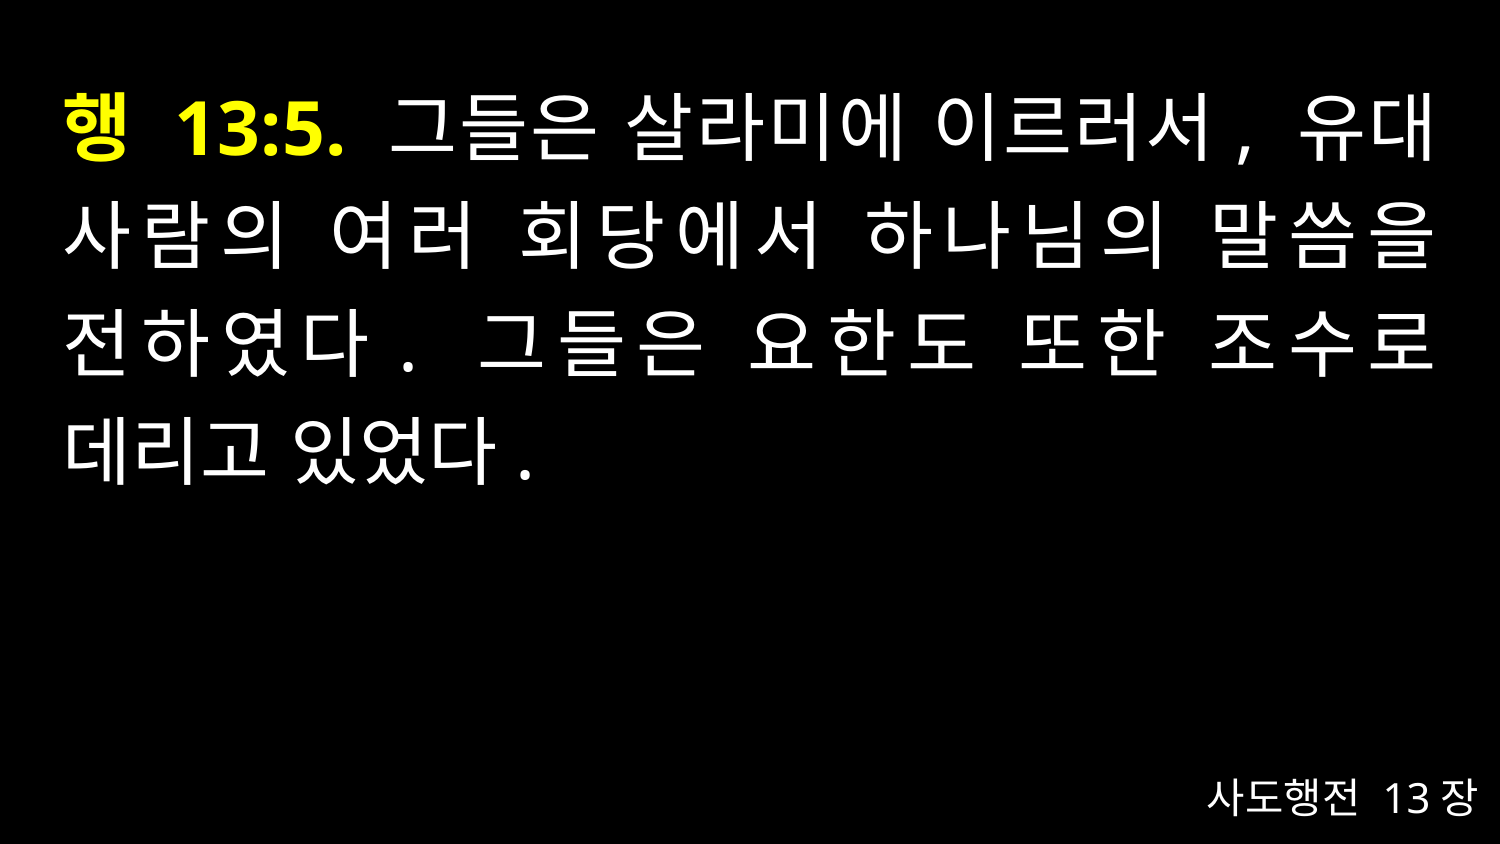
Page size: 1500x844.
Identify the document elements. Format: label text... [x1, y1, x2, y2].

subtitle 사도행전 13장 [916, 770, 1500, 844]
title 행 13:5. 그들은 살라미에 이르러서, 유대 사람의 여러 회당에서 하나님의 말씀을 전하였다. 그들은 요한도 또한 조수로 데리고 있었다. [0, 0, 1500, 844]
